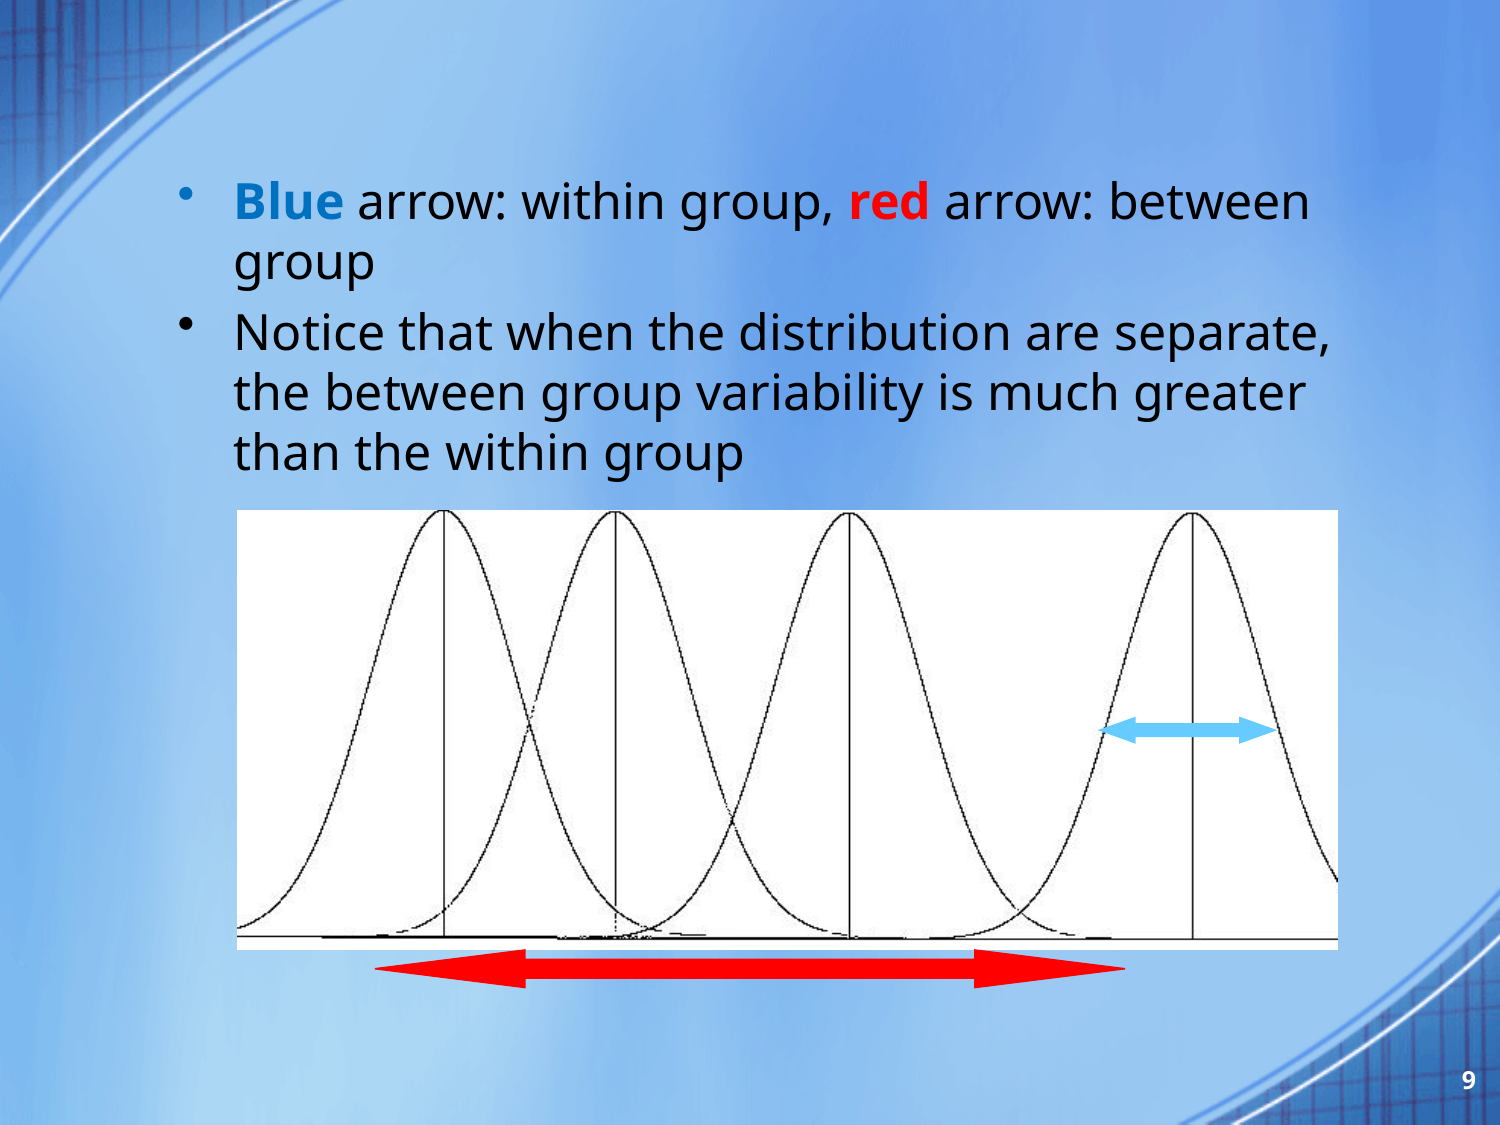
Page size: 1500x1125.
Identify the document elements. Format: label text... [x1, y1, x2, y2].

picture [0, 0, 1500, 1125]
slide_number 9 [1178, 1049, 1492, 1113]
text_box [374, 959, 1125, 988]
list Blue arrow: within group, red arrow: between group Notice that when the distribution are separate, the between group variability is much greater than the within group [162, 162, 1351, 501]
